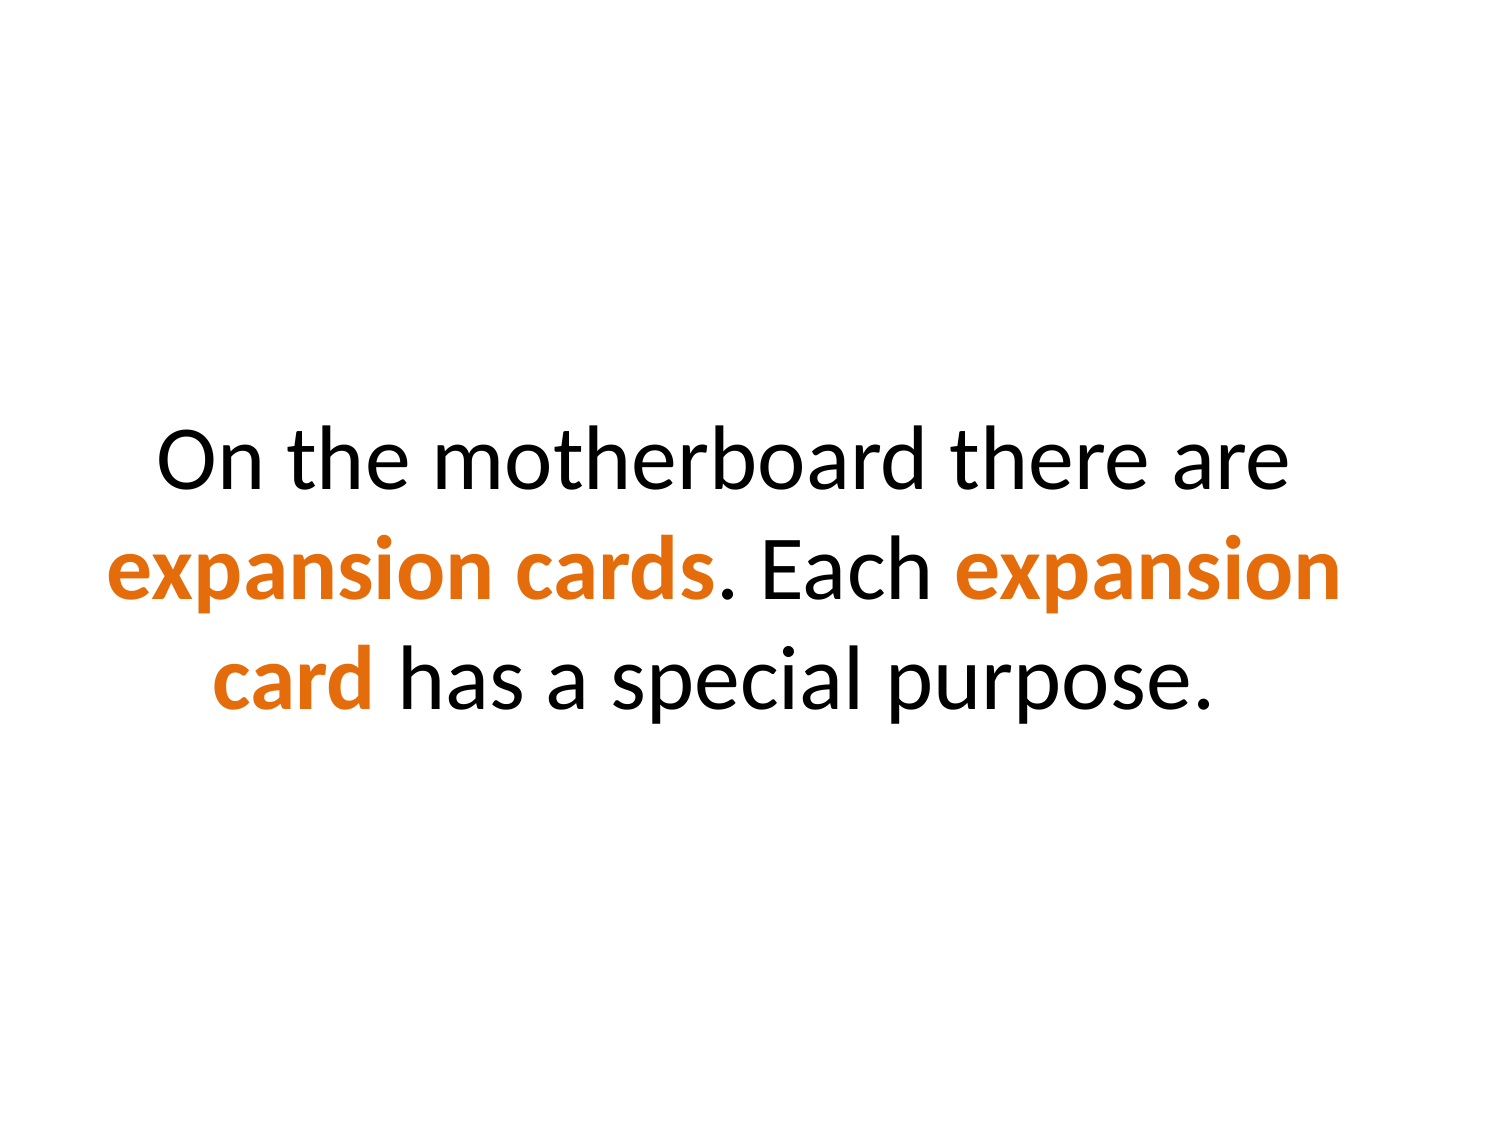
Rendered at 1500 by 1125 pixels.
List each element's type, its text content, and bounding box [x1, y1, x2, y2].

title On the motherboard there are expansion cards. Each expansion card has a special purpose. [50, 387, 1400, 738]
